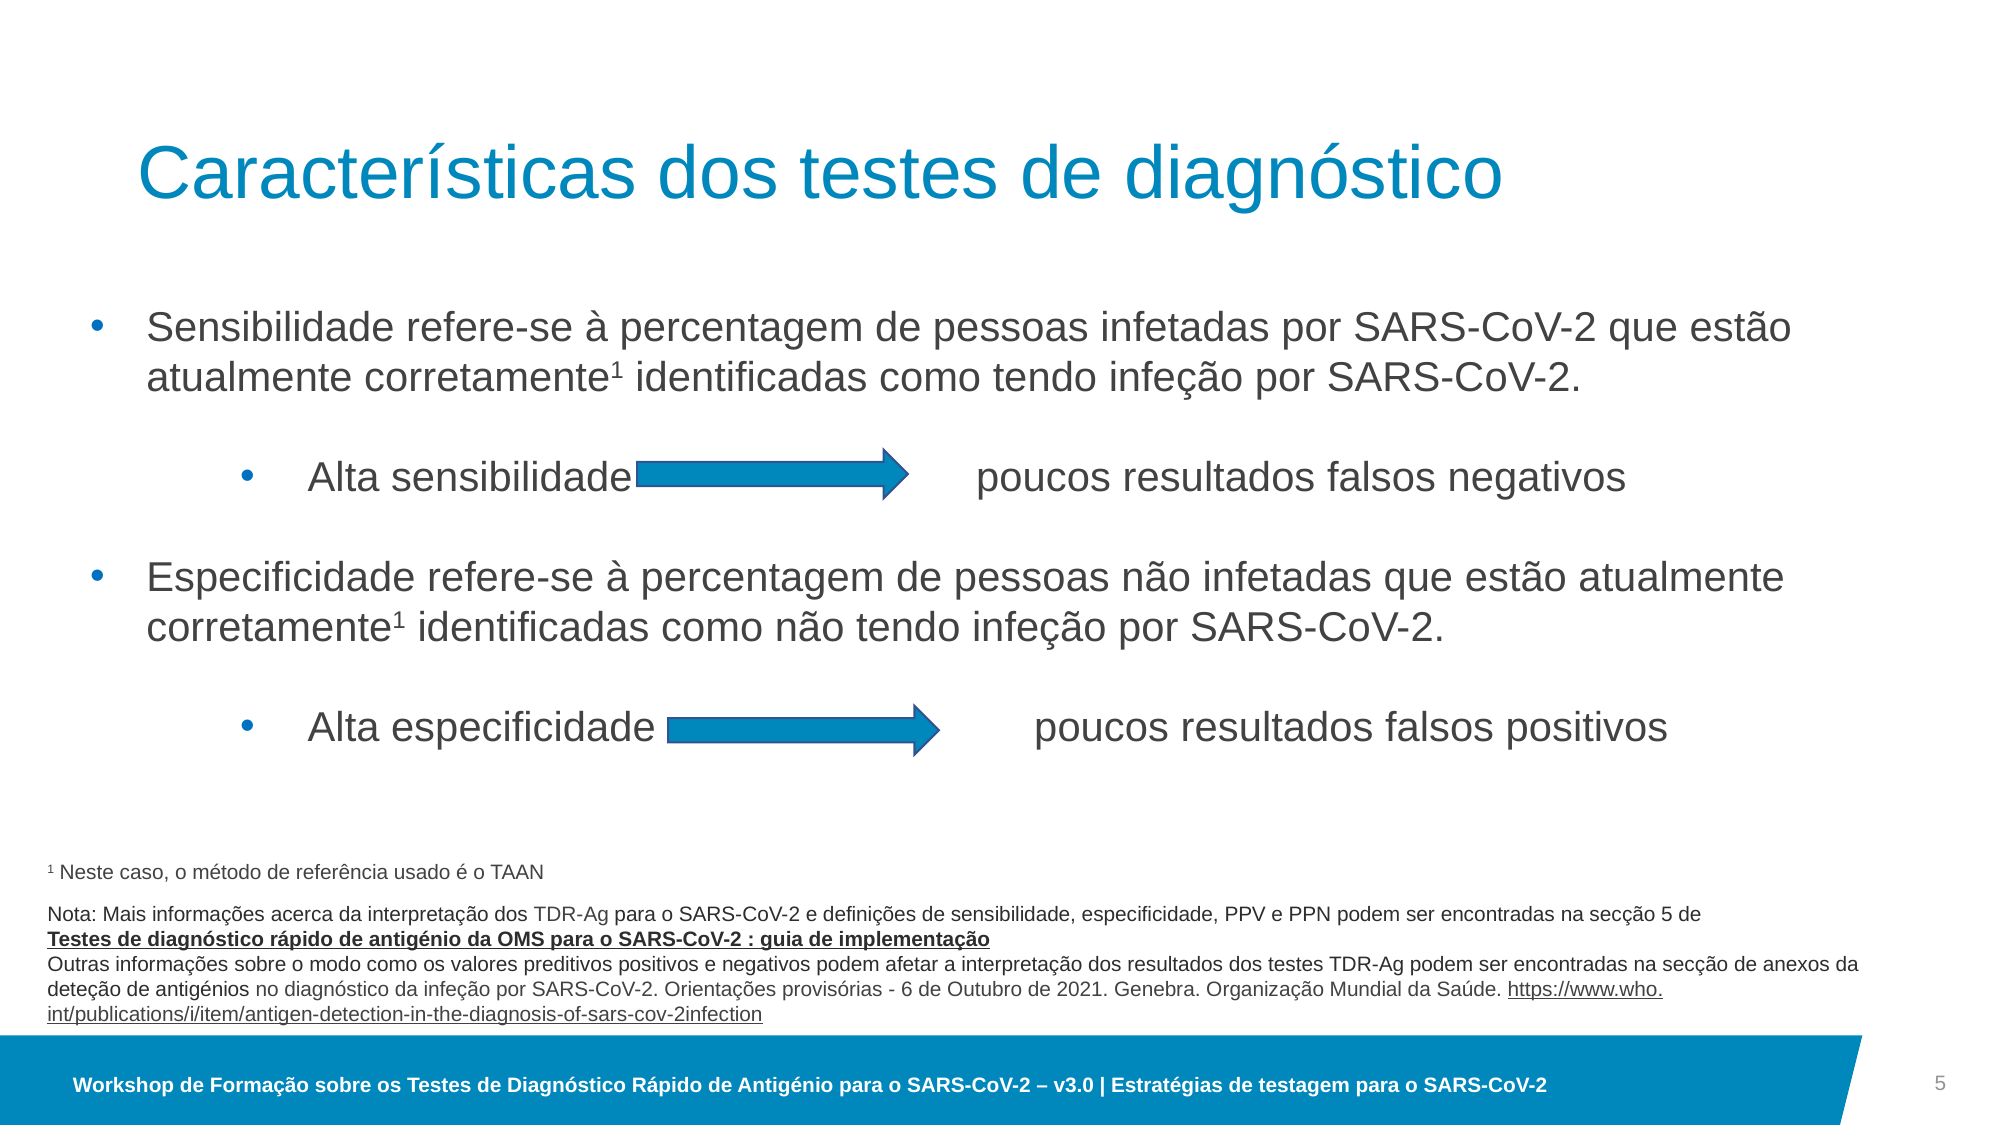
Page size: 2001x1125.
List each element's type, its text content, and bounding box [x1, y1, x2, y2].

text_box [668, 705, 939, 755]
title Características dos testes de diagnóstico [137, 59, 1863, 215]
footer Workshop de Formação sobre os Testes de Diagnóstico Rápido de Antigénio para o SARS-CoV-2 – v3.0 | Estratégias de testagem para o SARS-CoV-2 [72, 1058, 1613, 1125]
text_box [637, 449, 908, 499]
text_box 1 Neste caso, o método de referência usado é o TAAN [32, 850, 611, 891]
text_box Nota: Mais informações acerca da interpretação dos TDR-Ag para o SARS-CoV-2 e definições de sensibilidade, especificidade, PPV e PPN podem ser encontradas na secção 5 de Testes de diagnóstico rápido de antigénio da OMS para o SARS-CoV-2 : guia de implementação Outras informações sobre o modo como os valores preditivos positivos e negativos podem afetar a interpretação dos resultados dos testes TDR-Ag podem ser encontradas na secção de anexos da deteção de antigénios no diagnóstico da infeção por SARS-CoV-2. Orientações provisórias - 6 de Outubro de 2021. Genebra. Organização Mundial da Saúde. https://www.who.int/publications/i/item/antigen-detection-in-the-diagnosis-of-sars-cov-2infection [32, 892, 1923, 1058]
text_box Sensibilidade refere-se à percentagem de pessoas infetadas por SARS-CoV-2 que estão atualmente corretamente1 identificadas como tendo infeção por SARS-CoV-2. Alta sensibilidade poucos resultados falsos negativos Especificidade refere-se à percentagem de pessoas não infetadas que estão atualmente corretamente1 identificadas como não tendo infeção por SARS-CoV-2. Alta especificidade poucos resultados falsos positivos [74, 292, 1863, 758]
slide_number 5 [1862, 1035, 1947, 1125]
